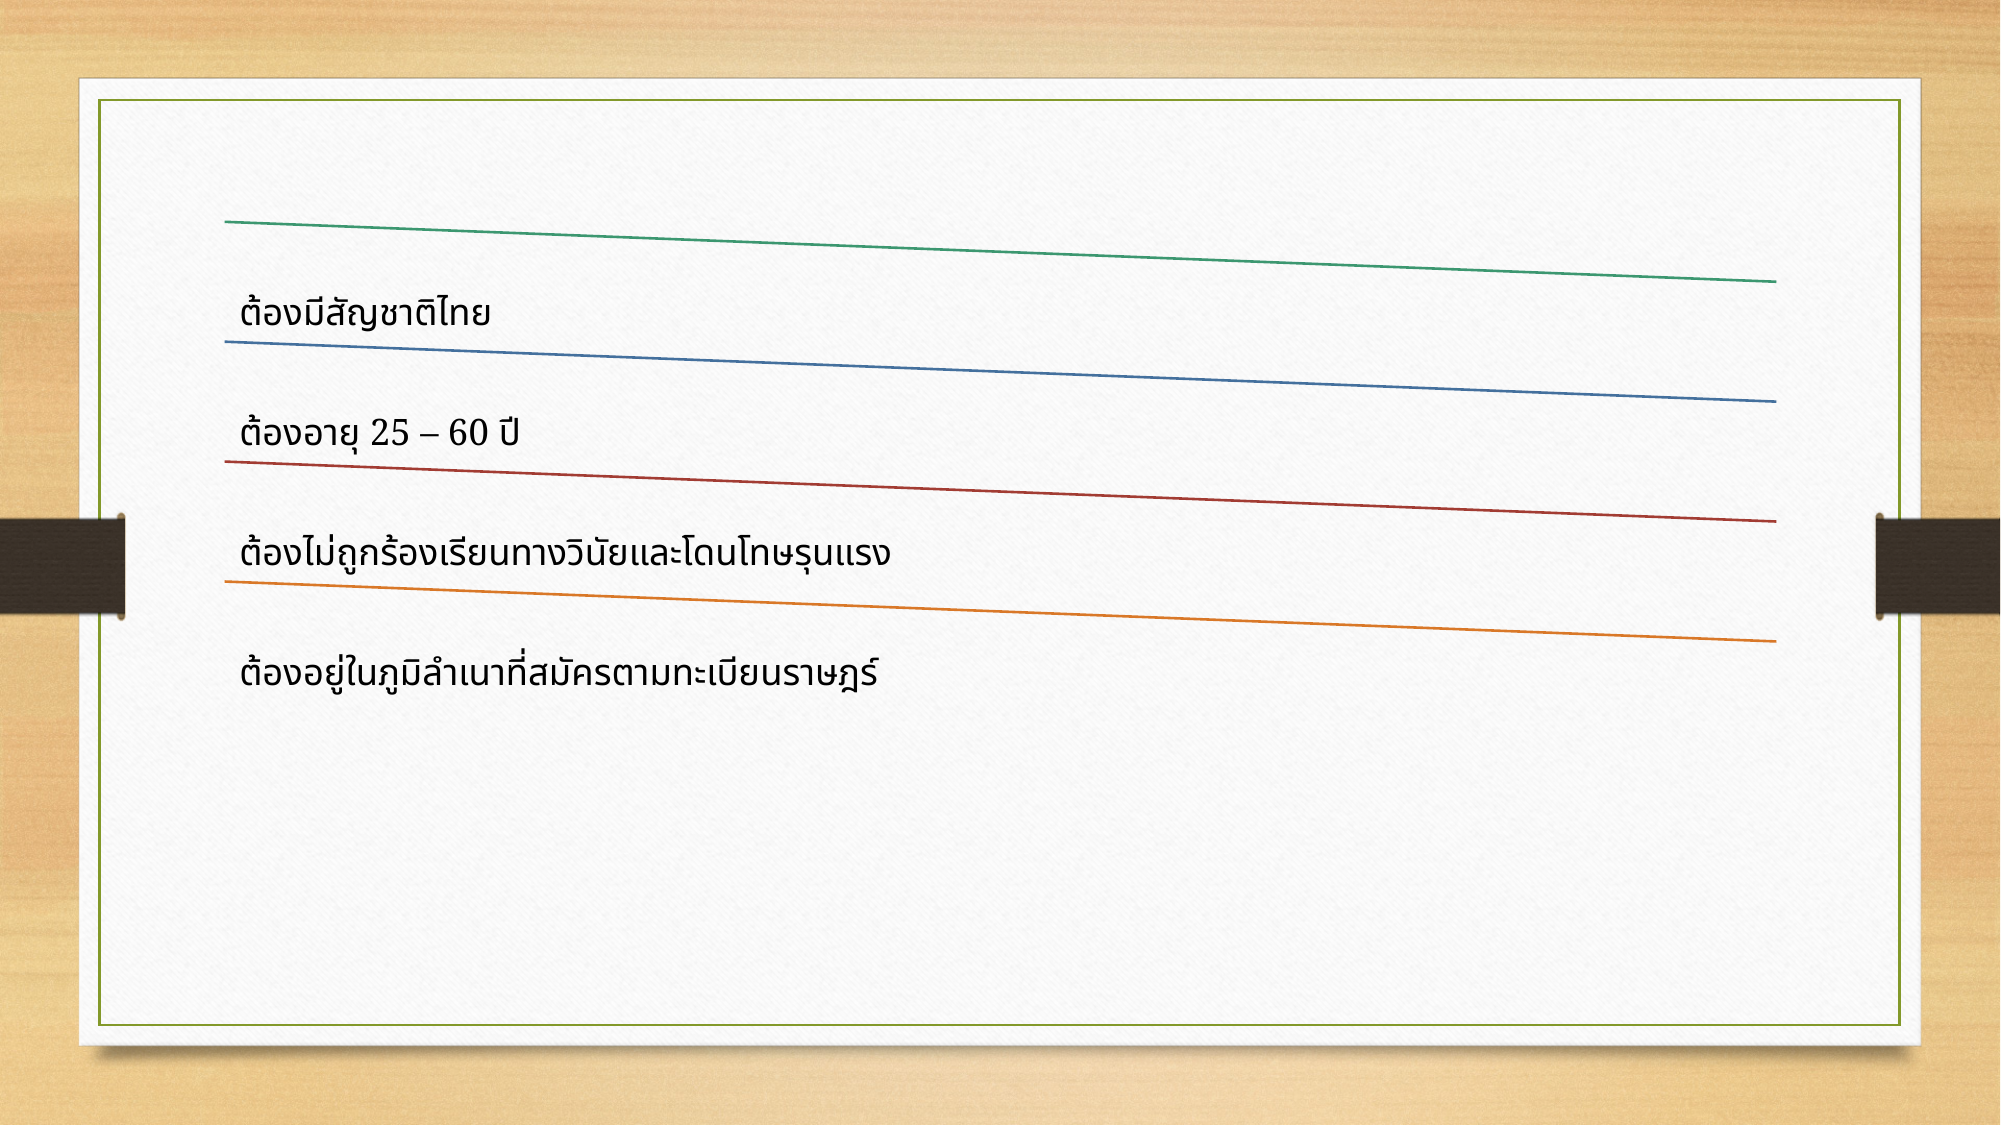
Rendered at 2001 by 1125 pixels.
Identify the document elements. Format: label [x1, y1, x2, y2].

list [224, 221, 1777, 702]
text_box [0, 0, 2000, 1125]
